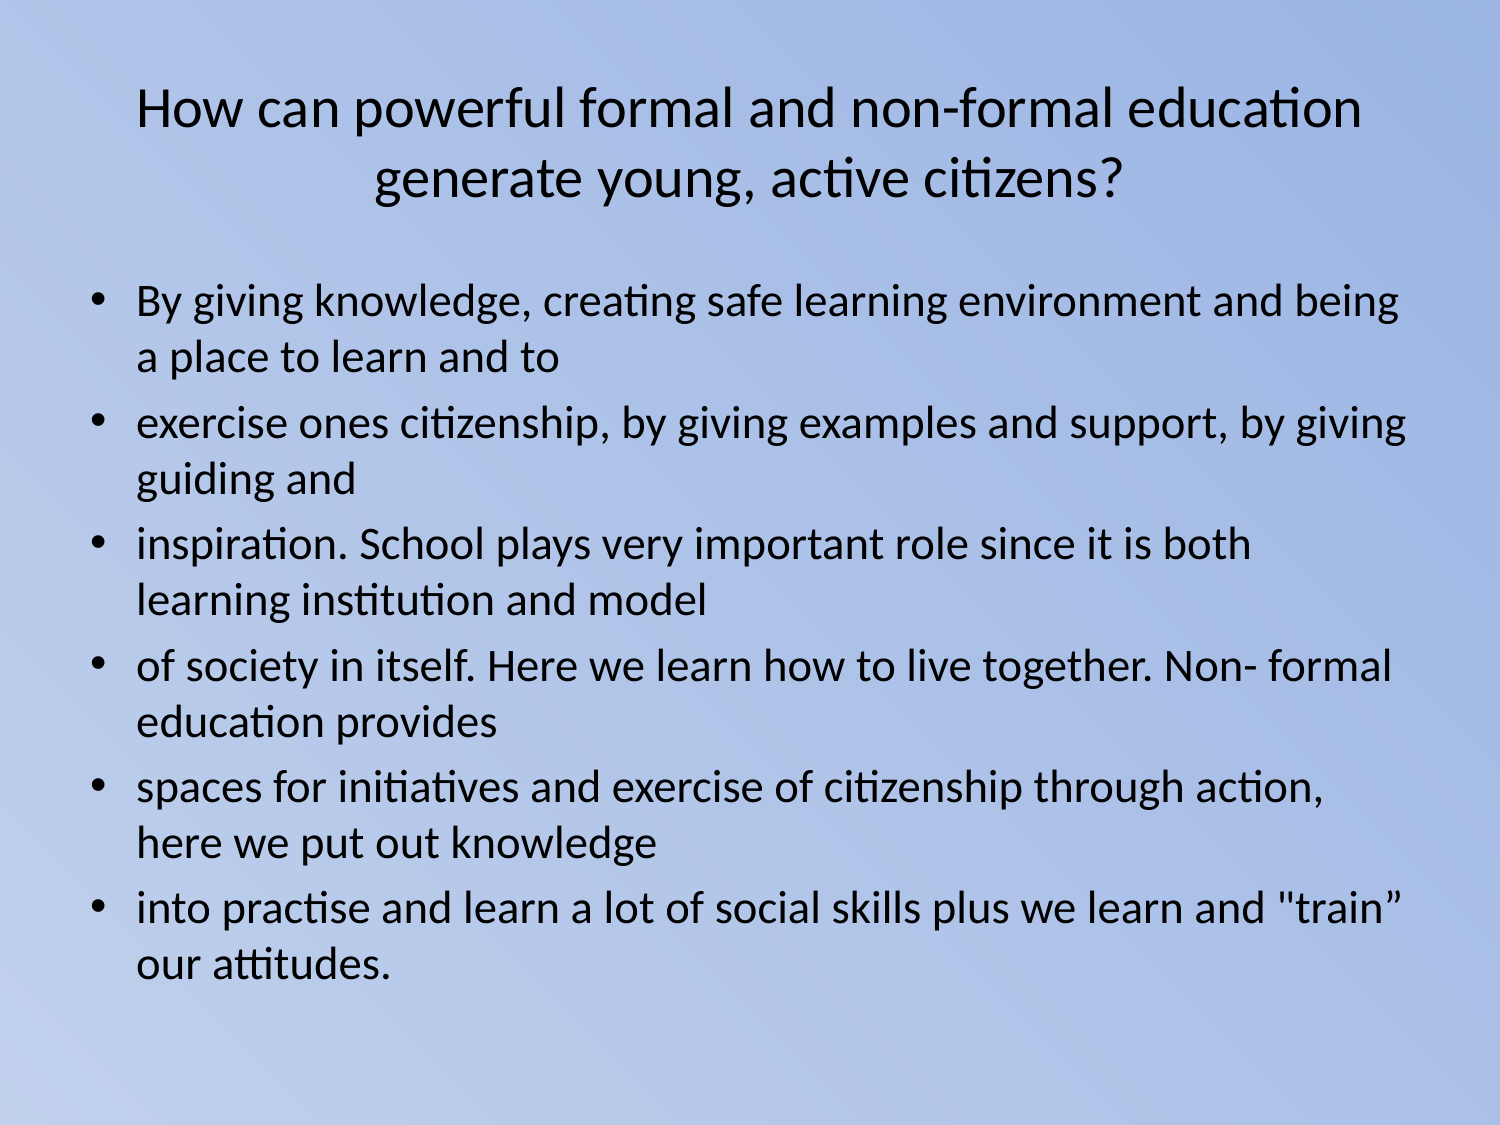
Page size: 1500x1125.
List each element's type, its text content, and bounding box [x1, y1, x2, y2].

title How can powerful formal and non-formal education generate young, active citizens? [75, 45, 1425, 233]
list By giving knowledge, creating safe learning environment and being a place to learn and to exercise ones citizenship, by giving examples and support, by giving guiding and inspiration. School plays very important role since it is both learning institution and model of society in itself. Here we learn how to live together. Non- formal education provides spaces for initiatives and exercise of citizenship through action, here we put out knowledge into practise and learn a lot of social skills plus we learn and "train” our attitudes. [75, 262, 1425, 1005]
